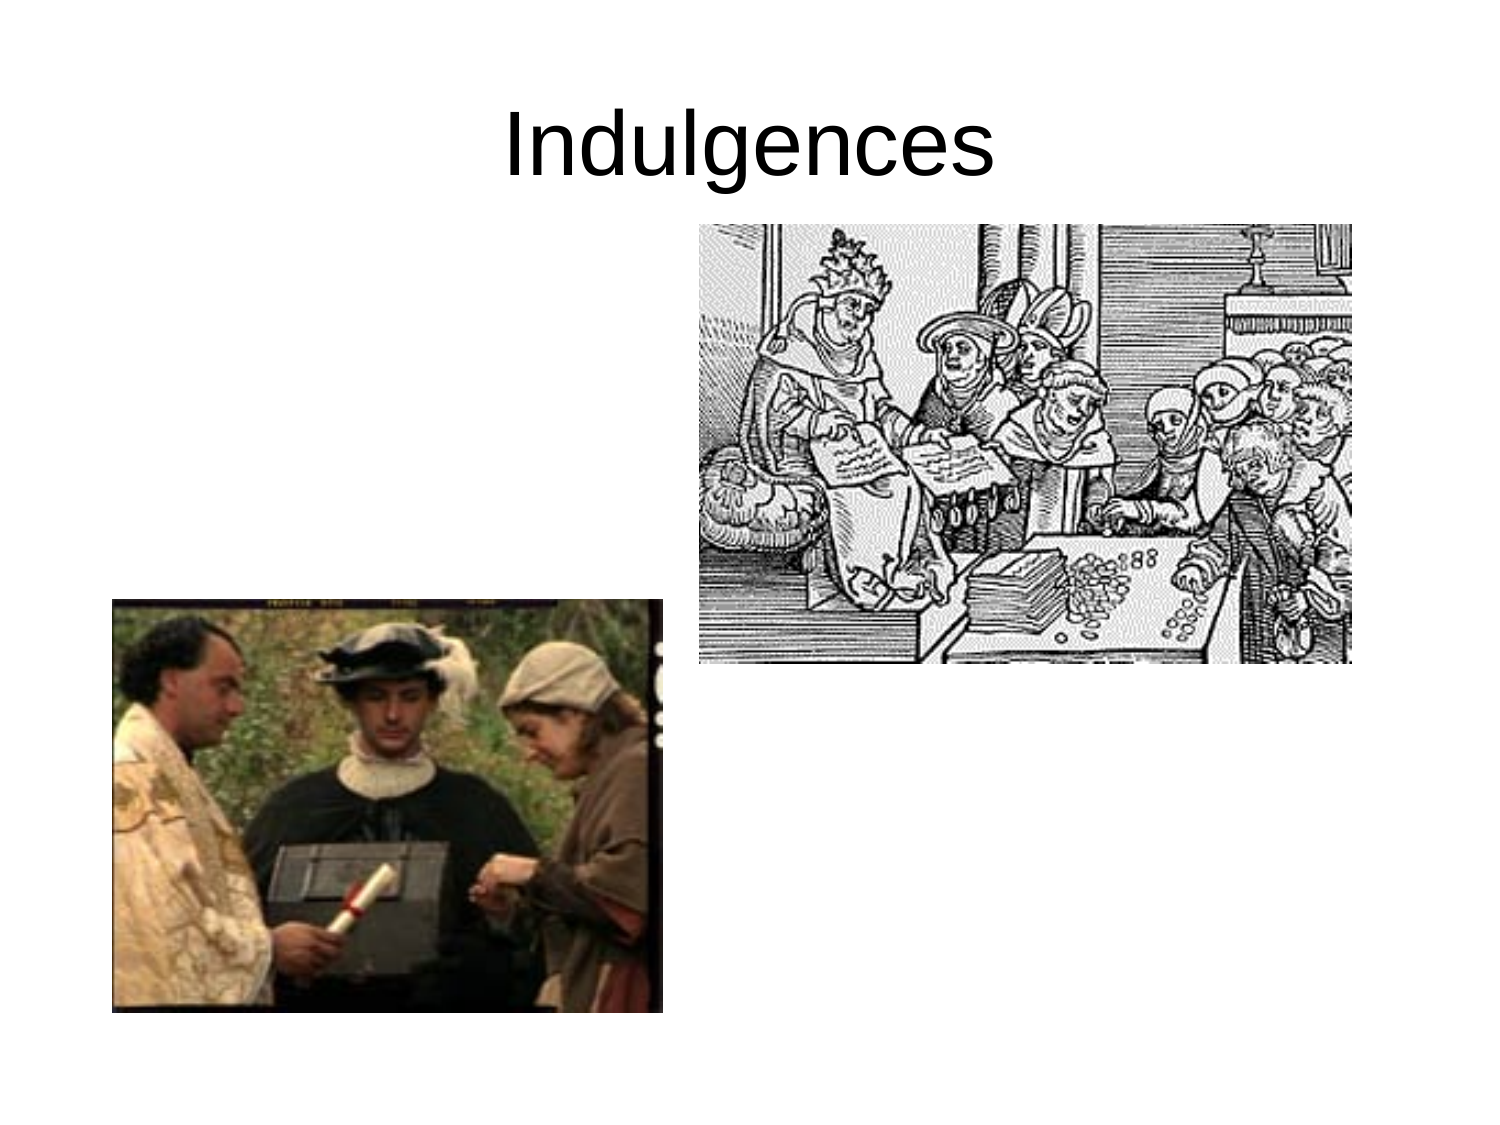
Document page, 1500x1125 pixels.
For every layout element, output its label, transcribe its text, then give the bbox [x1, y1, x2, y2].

title Indulgences [75, 45, 1425, 233]
picture [112, 599, 663, 1013]
picture [699, 224, 1352, 664]
